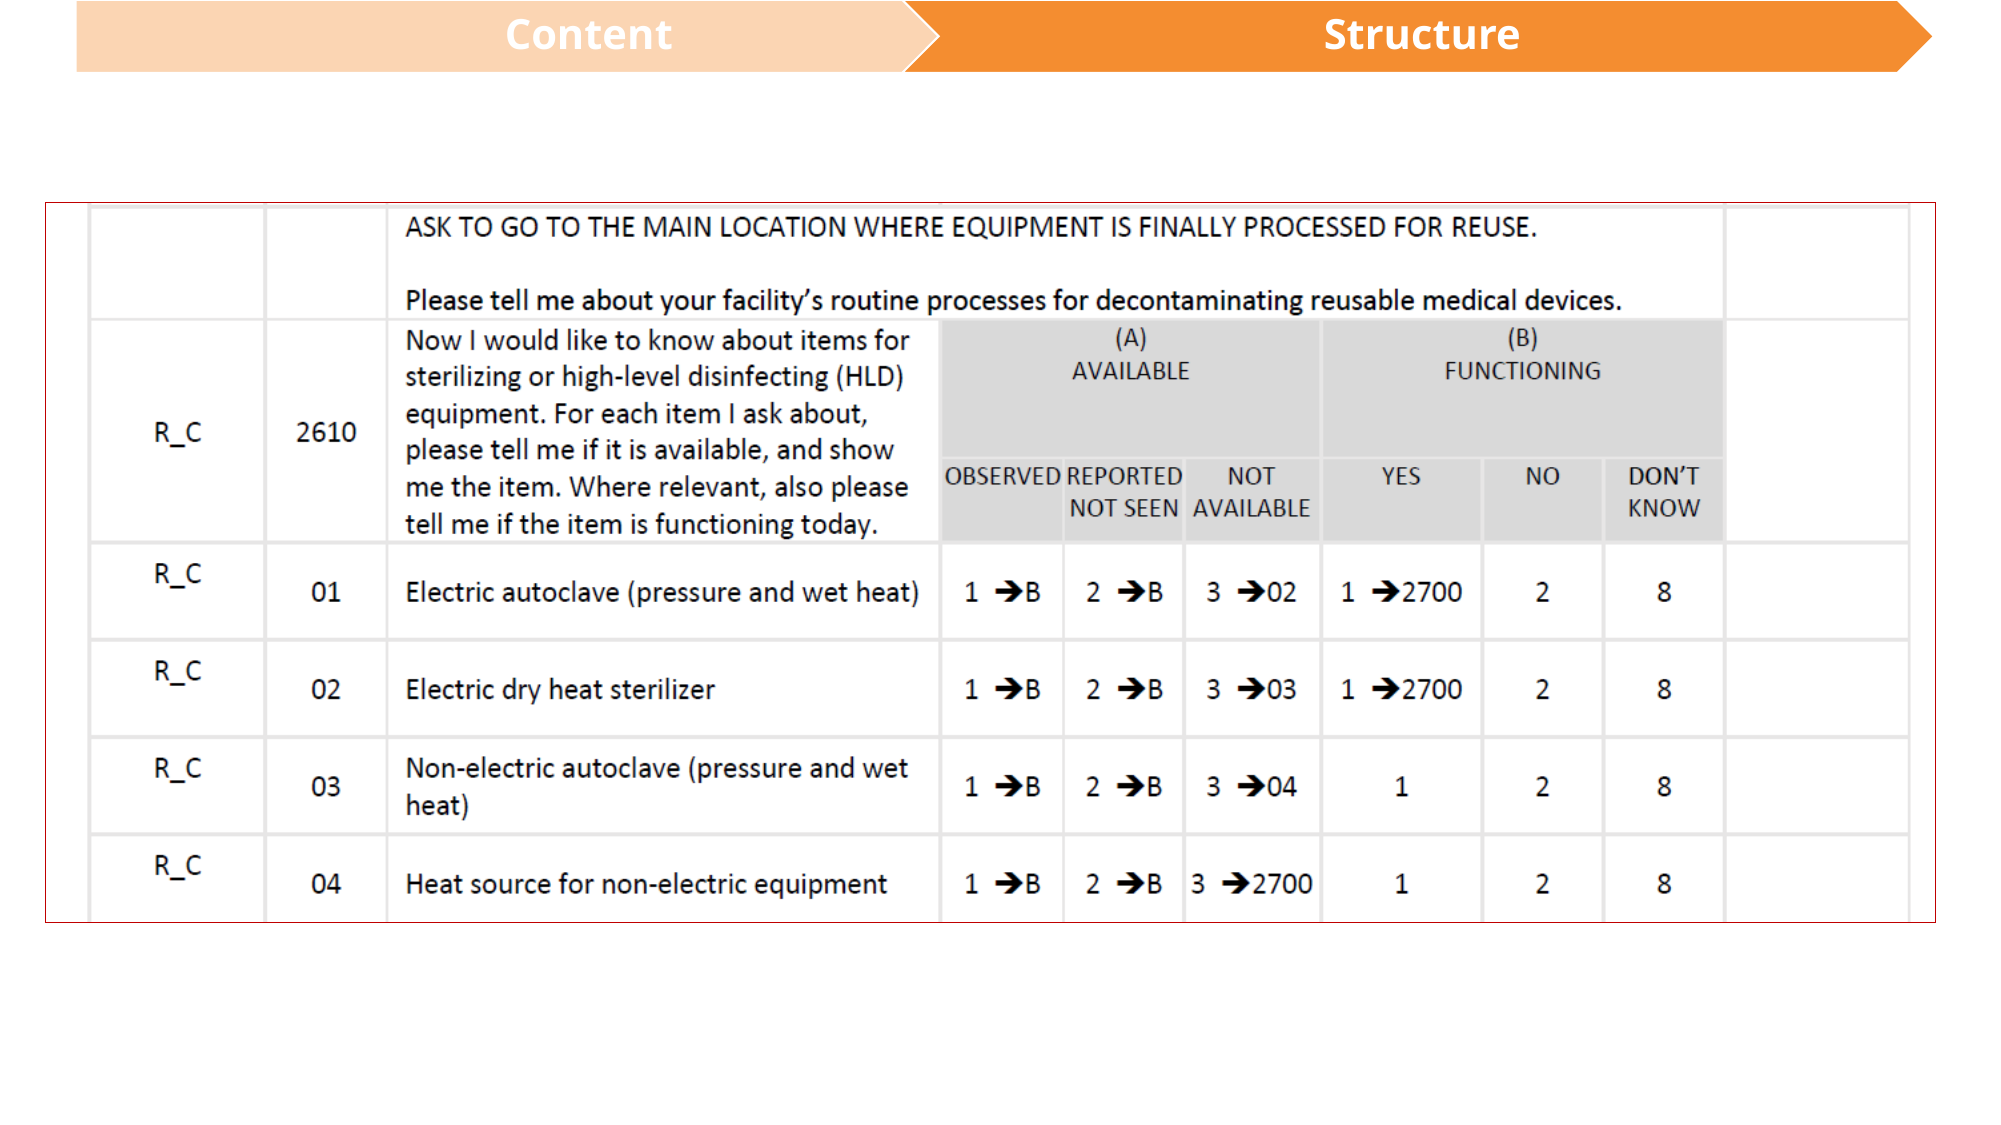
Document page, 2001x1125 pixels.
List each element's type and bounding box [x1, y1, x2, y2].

picture [45, 202, 1936, 923]
text_box [75, 0, 1936, 73]
